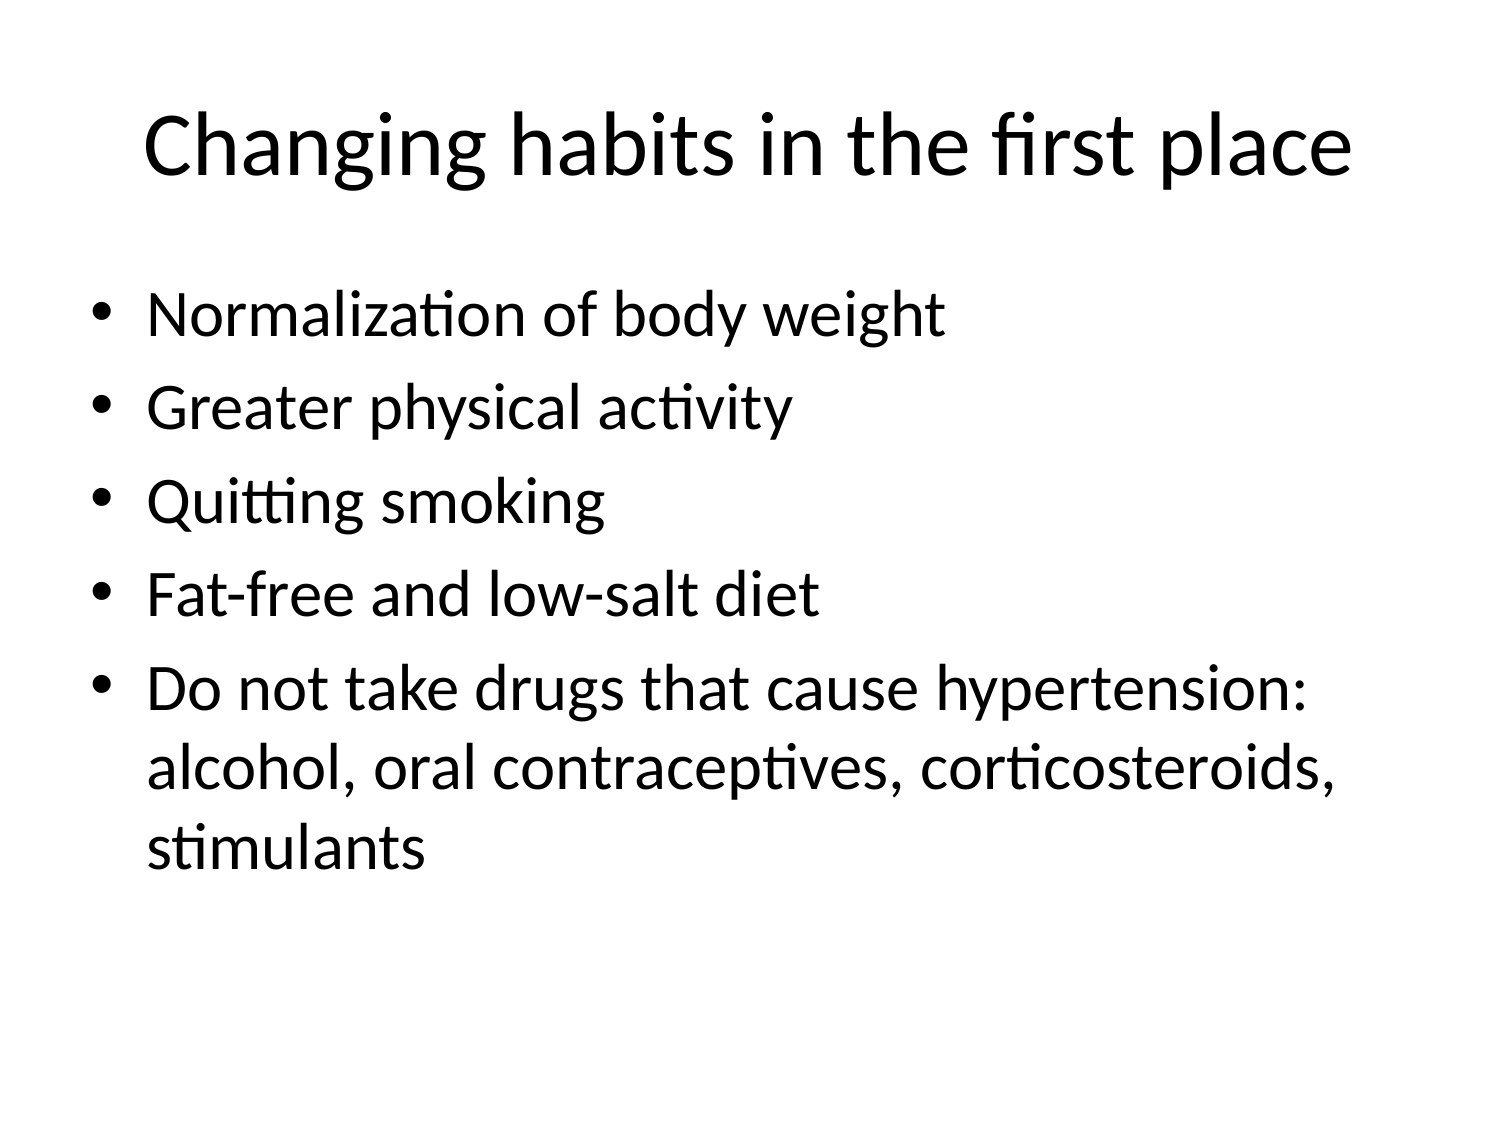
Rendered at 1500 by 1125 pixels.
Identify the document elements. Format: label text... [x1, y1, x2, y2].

list Normalization of body weight Greater physical activity Quitting smoking Fat-free and low-salt diet Do not take drugs that cause hypertension: alcohol, oral contraceptives, corticosteroids, stimulants [75, 262, 1425, 1005]
title Changing habits in the first place [75, 45, 1425, 233]
